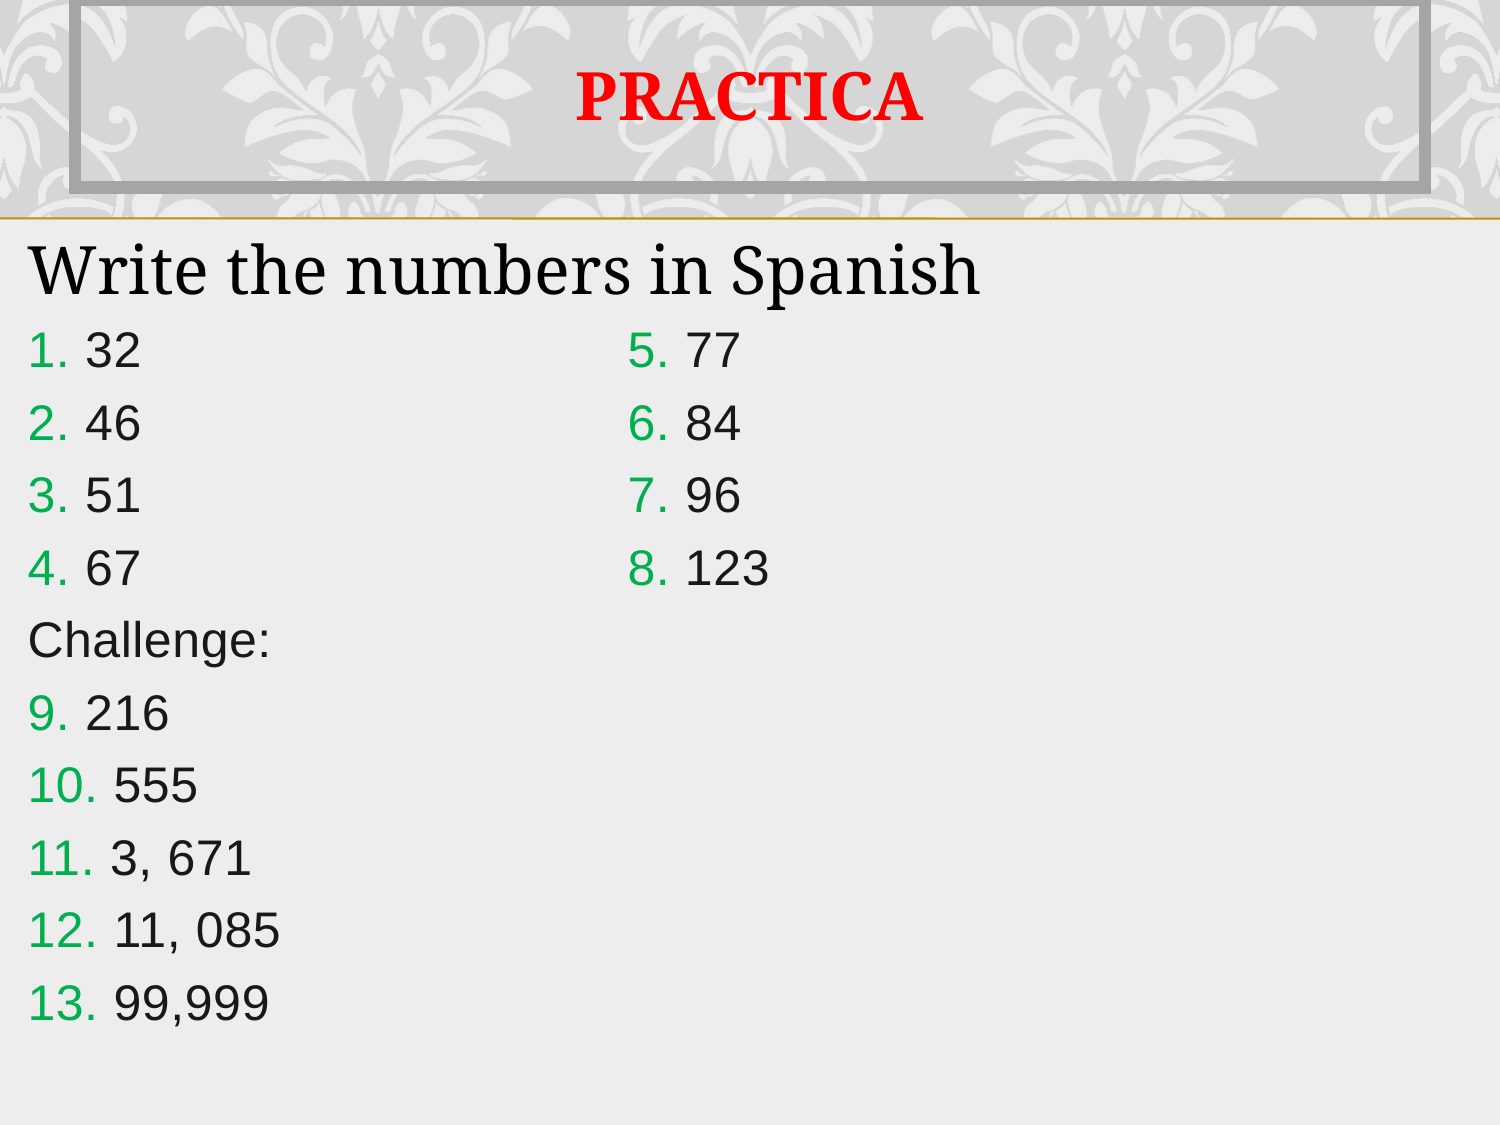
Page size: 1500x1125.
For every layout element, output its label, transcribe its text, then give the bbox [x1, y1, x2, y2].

title Practica [69, 0, 1431, 194]
text_box 1. 32 5. 77 2. 46 6. 84 3. 51 7. 96 4. 67 8. 123 Challenge: 9. 216 10. 555 11. 3, 671 12. 11, 085 13. 99,999 [12, 237, 1363, 1025]
text_box Write the numbers in Spanish [12, 219, 1500, 963]
